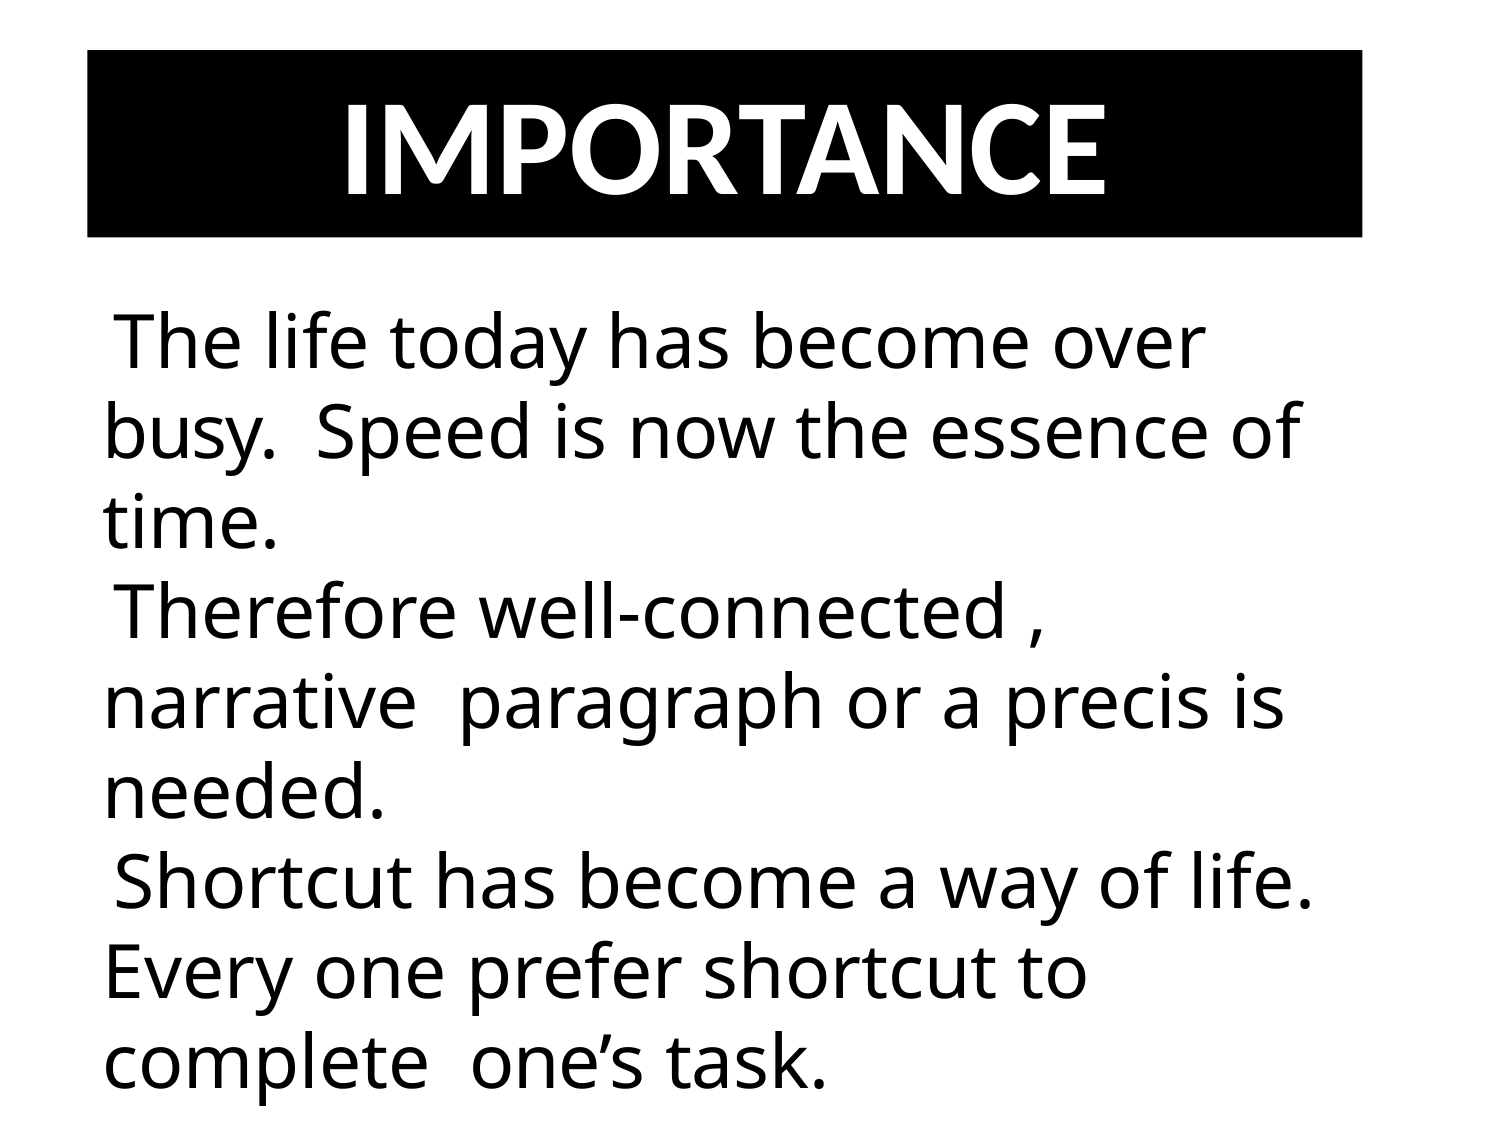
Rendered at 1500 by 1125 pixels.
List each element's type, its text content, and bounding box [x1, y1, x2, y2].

text_box IMPORTANCE [87, 50, 1363, 238]
text_box The life today has become over busy. Speed is now the essence of time. Therefore well-connected , narrative paragraph or a precis is needed. Shortcut has become a way of life. Every one prefer shortcut to complete one’s task. [100, 291, 1413, 1104]
